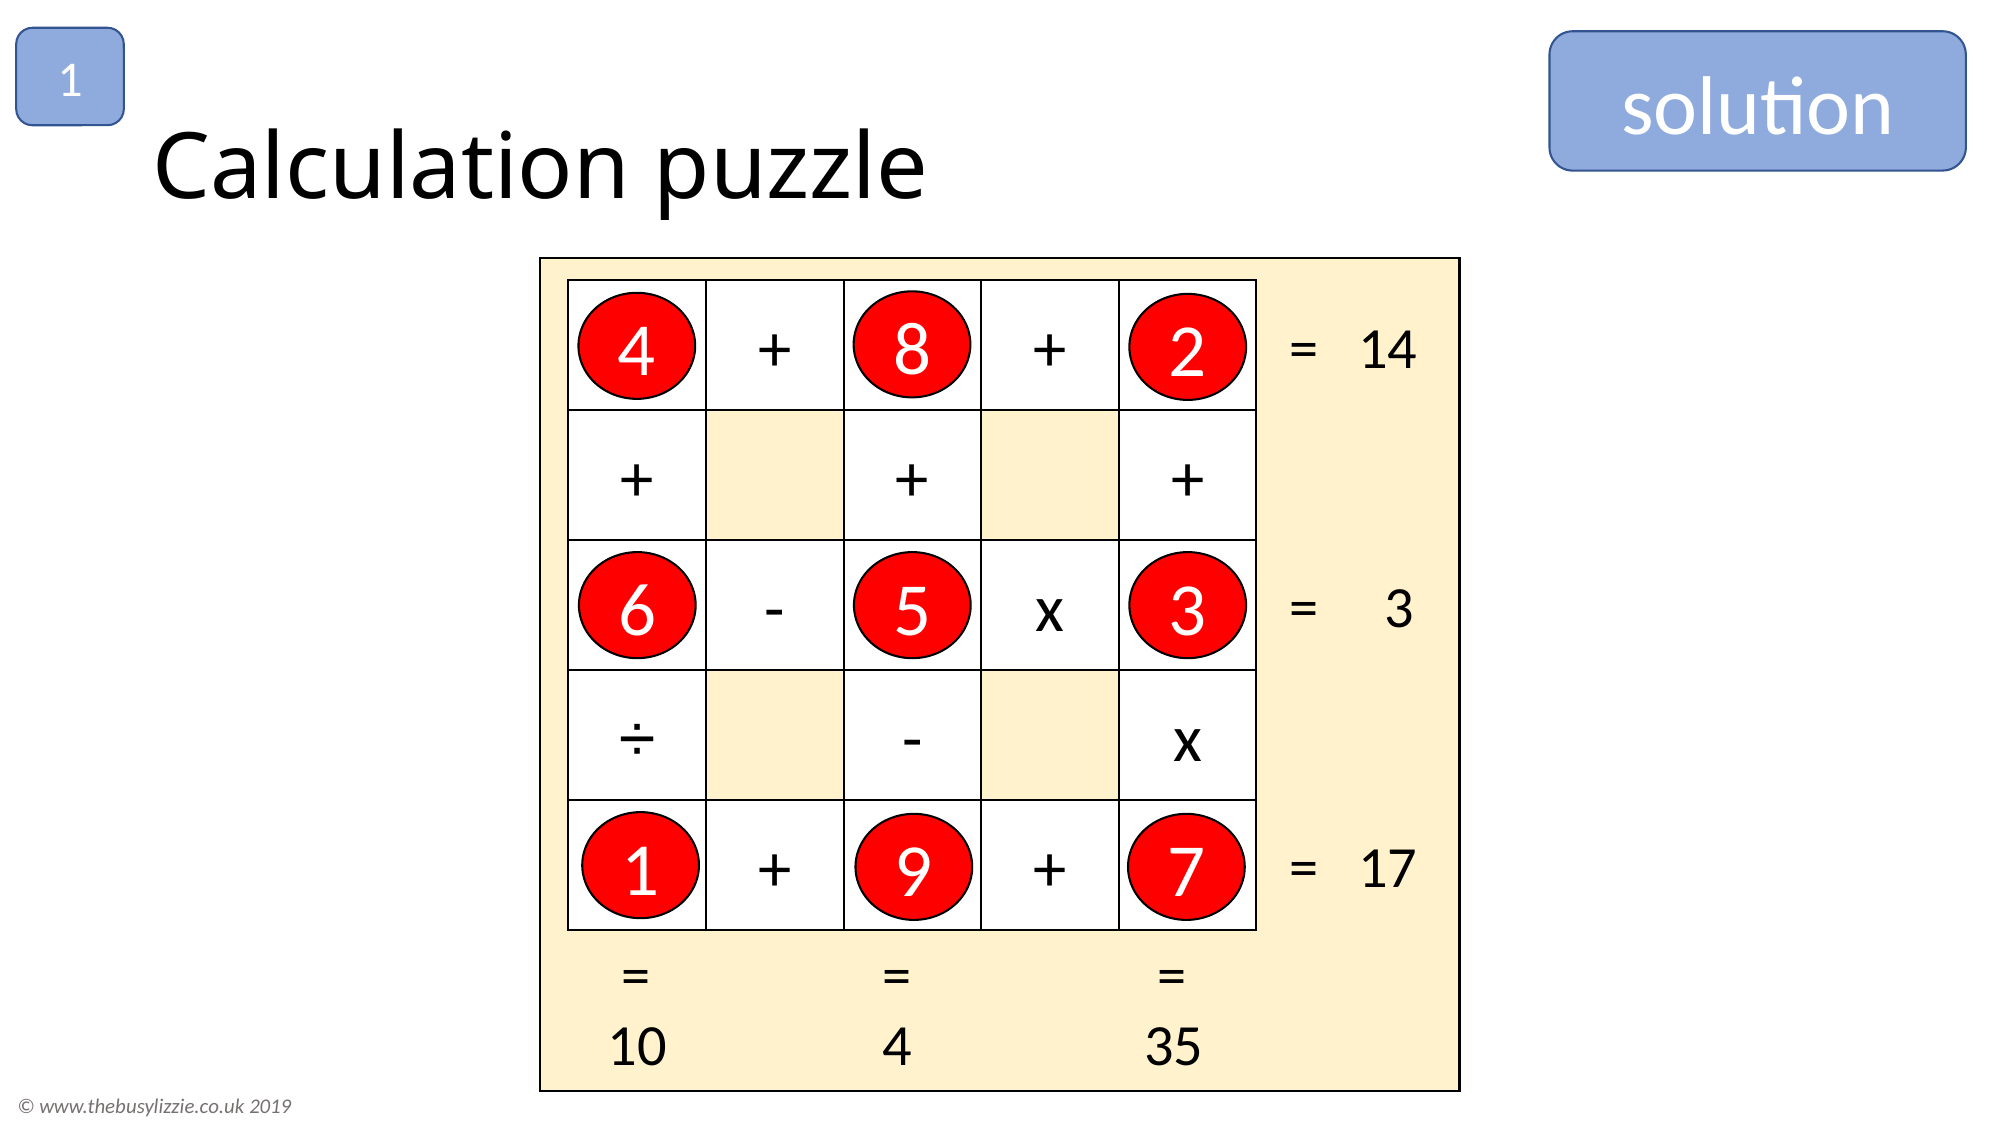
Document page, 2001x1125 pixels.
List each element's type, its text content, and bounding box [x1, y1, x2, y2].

text_box © www.thebusylizzie.co.uk 2019 [2, 1085, 311, 1125]
text_box = 35 [1129, 931, 1253, 1085]
text_box [539, 257, 1461, 1092]
text_box 1 [15, 26, 125, 127]
text_box = 17 [1274, 822, 1451, 907]
title Calculation puzzle [137, 59, 1863, 278]
text_box = 3 [1274, 562, 1451, 647]
text_box = 14 [1274, 302, 1451, 387]
text_box = 10 [593, 931, 717, 1085]
text_box solution [1548, 30, 1967, 172]
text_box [568, 280, 1257, 931]
text_box = 4 [854, 931, 978, 1085]
